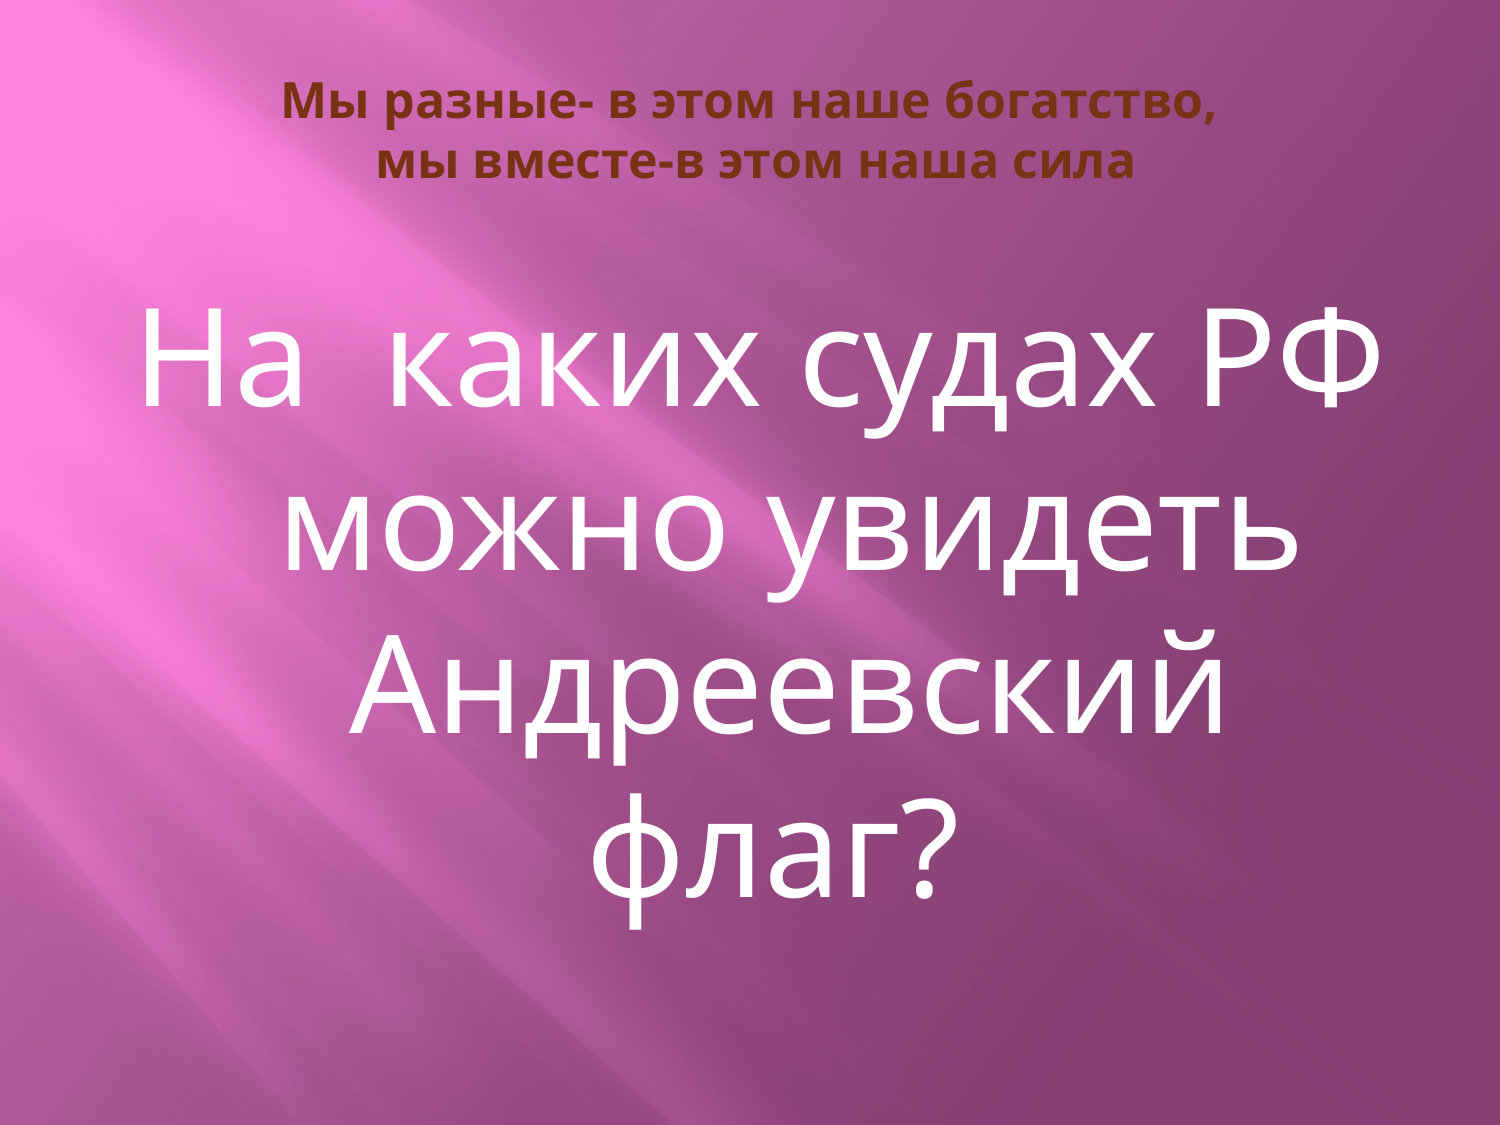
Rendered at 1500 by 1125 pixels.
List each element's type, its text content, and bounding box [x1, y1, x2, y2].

title Мы разные- в этом наше богатство, мы вместе-в этом наша сила [58, 0, 1454, 258]
list На каких судах РФ можно увидеть Андреевский флаг? [75, 262, 1425, 1035]
